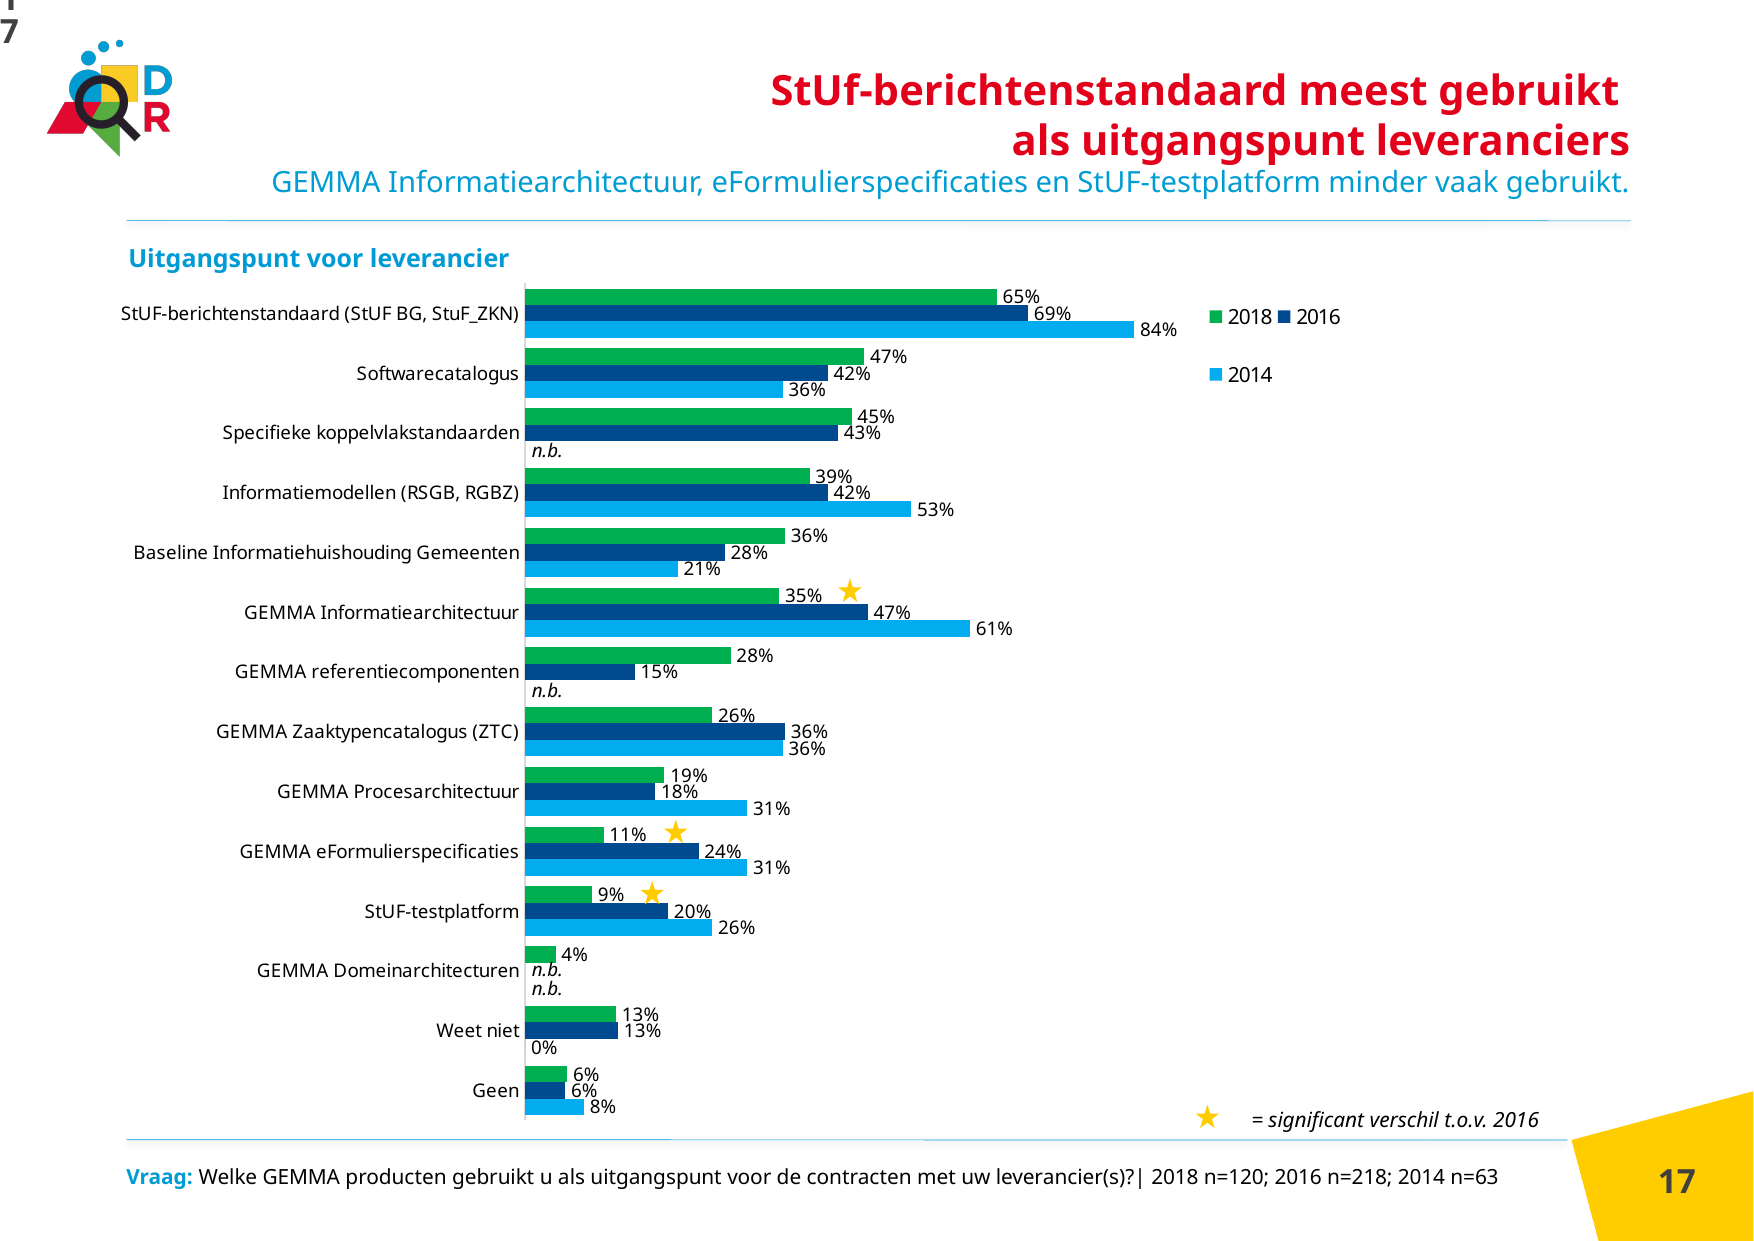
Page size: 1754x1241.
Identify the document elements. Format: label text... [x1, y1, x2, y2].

picture [152, 72, 156, 89]
text_box StUf-berichtenstandaard meest gebruikt als uitgangspunt leveranciers GEMMA Informatiearchitectuur, eFormulierspecificaties en StUF-testplatform minder vaak gebruikt. [156, 63, 1631, 199]
chart [25, 257, 1350, 1132]
picture [45, 38, 175, 160]
text_box = significant verschil t.o.v. 2016 [1353, 1099, 1555, 1138]
text_box Vraag: Welke GEMMA producten gebruikt u als uitgangspunt voor de contracten met uw leverancier(s)?| 2018 n=120; 2016 n=218; 2014 n=63 [126, 1152, 1550, 1200]
slide_number 17 [1625, 1149, 1716, 1217]
text_box Uitgangspunt voor leverancier [128, 242, 712, 256]
